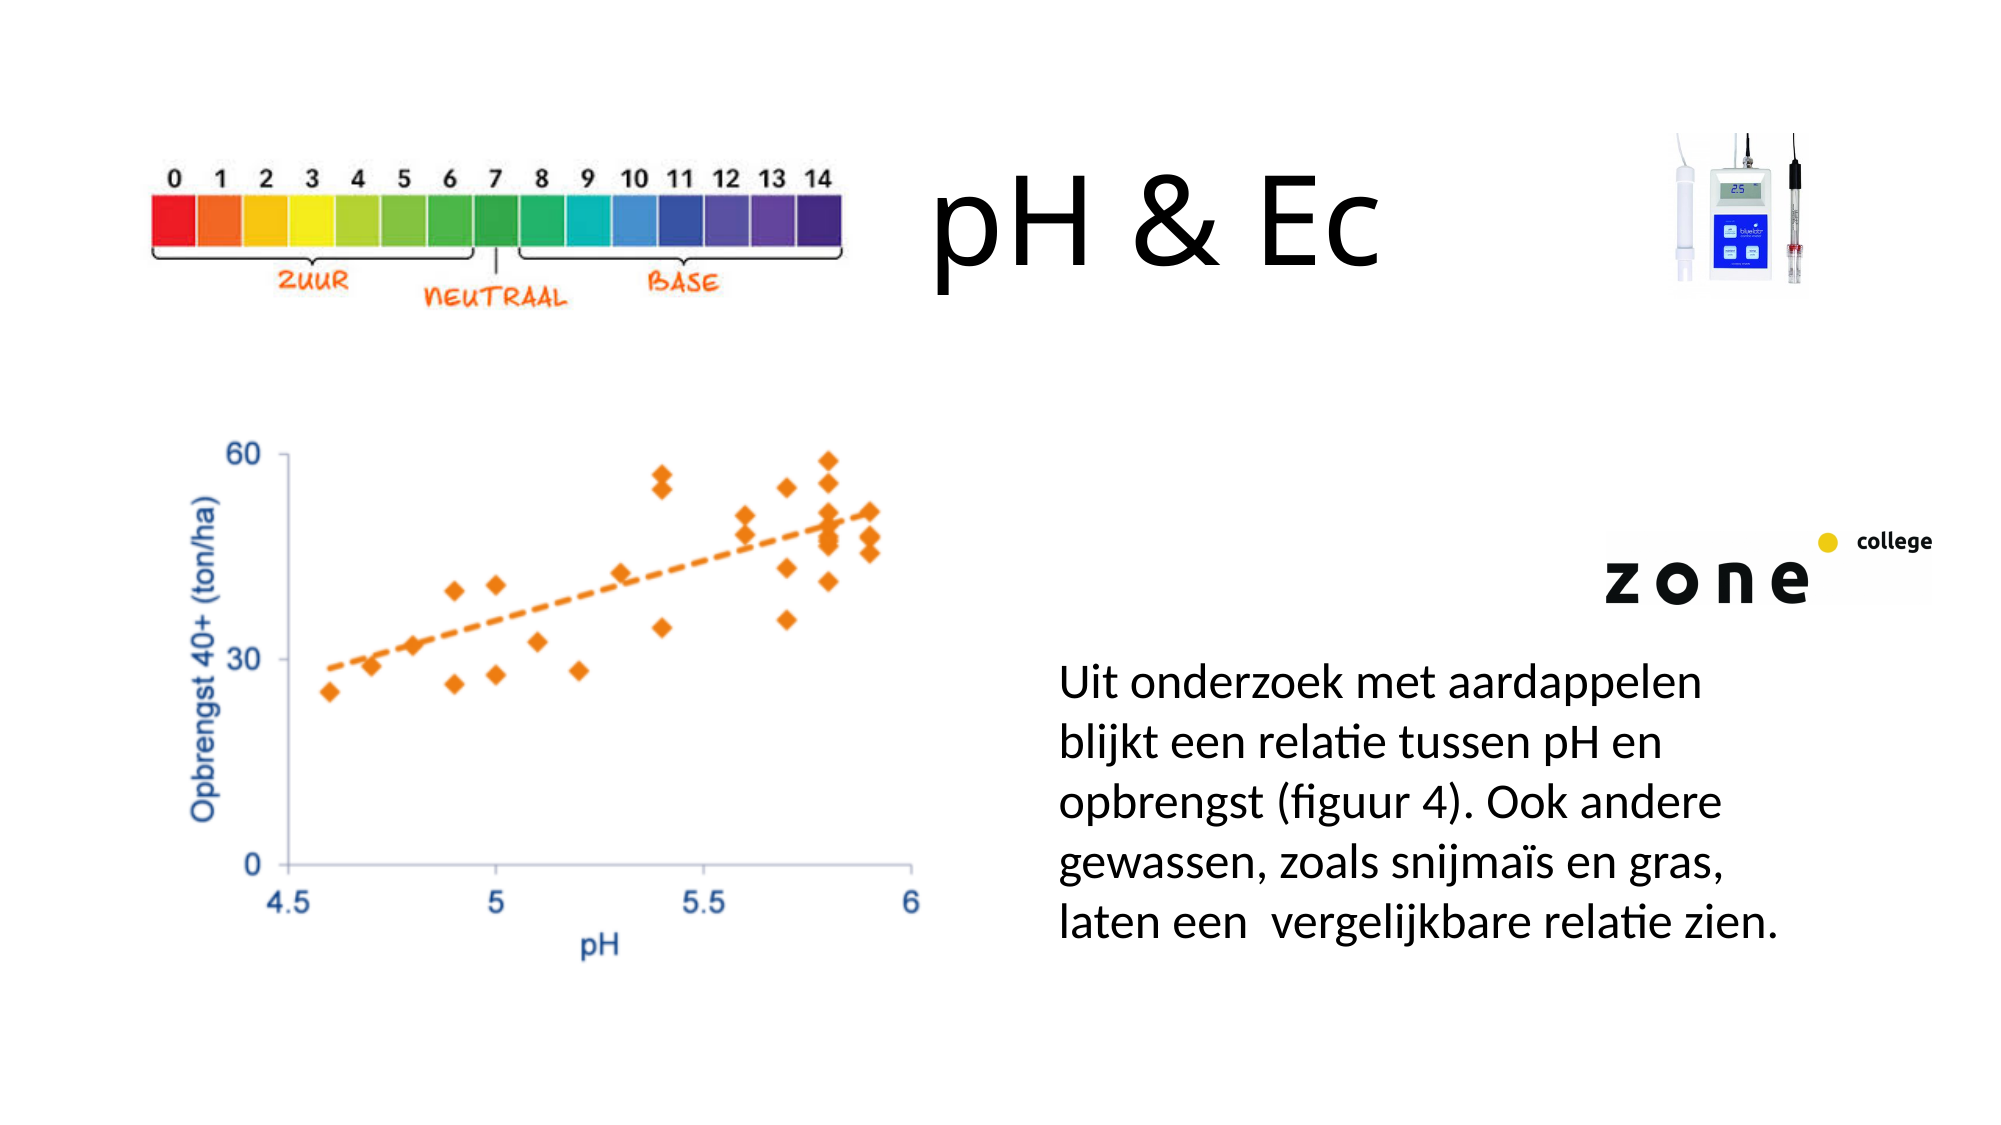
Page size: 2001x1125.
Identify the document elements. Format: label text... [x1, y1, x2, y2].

picture [1606, 531, 1932, 605]
text_box Uit onderzoek met aardappelen blijkt een relatie tussen pH en opbrengst (figuur 4). Ook andere gewassen, zoals snijmaïs en gras, laten een vergelijkbare relatie zien. [1043, 640, 1796, 956]
picture [136, 147, 860, 318]
picture [136, 396, 998, 978]
text_box pH & Ec [912, 133, 1399, 298]
picture [1654, 133, 1821, 299]
